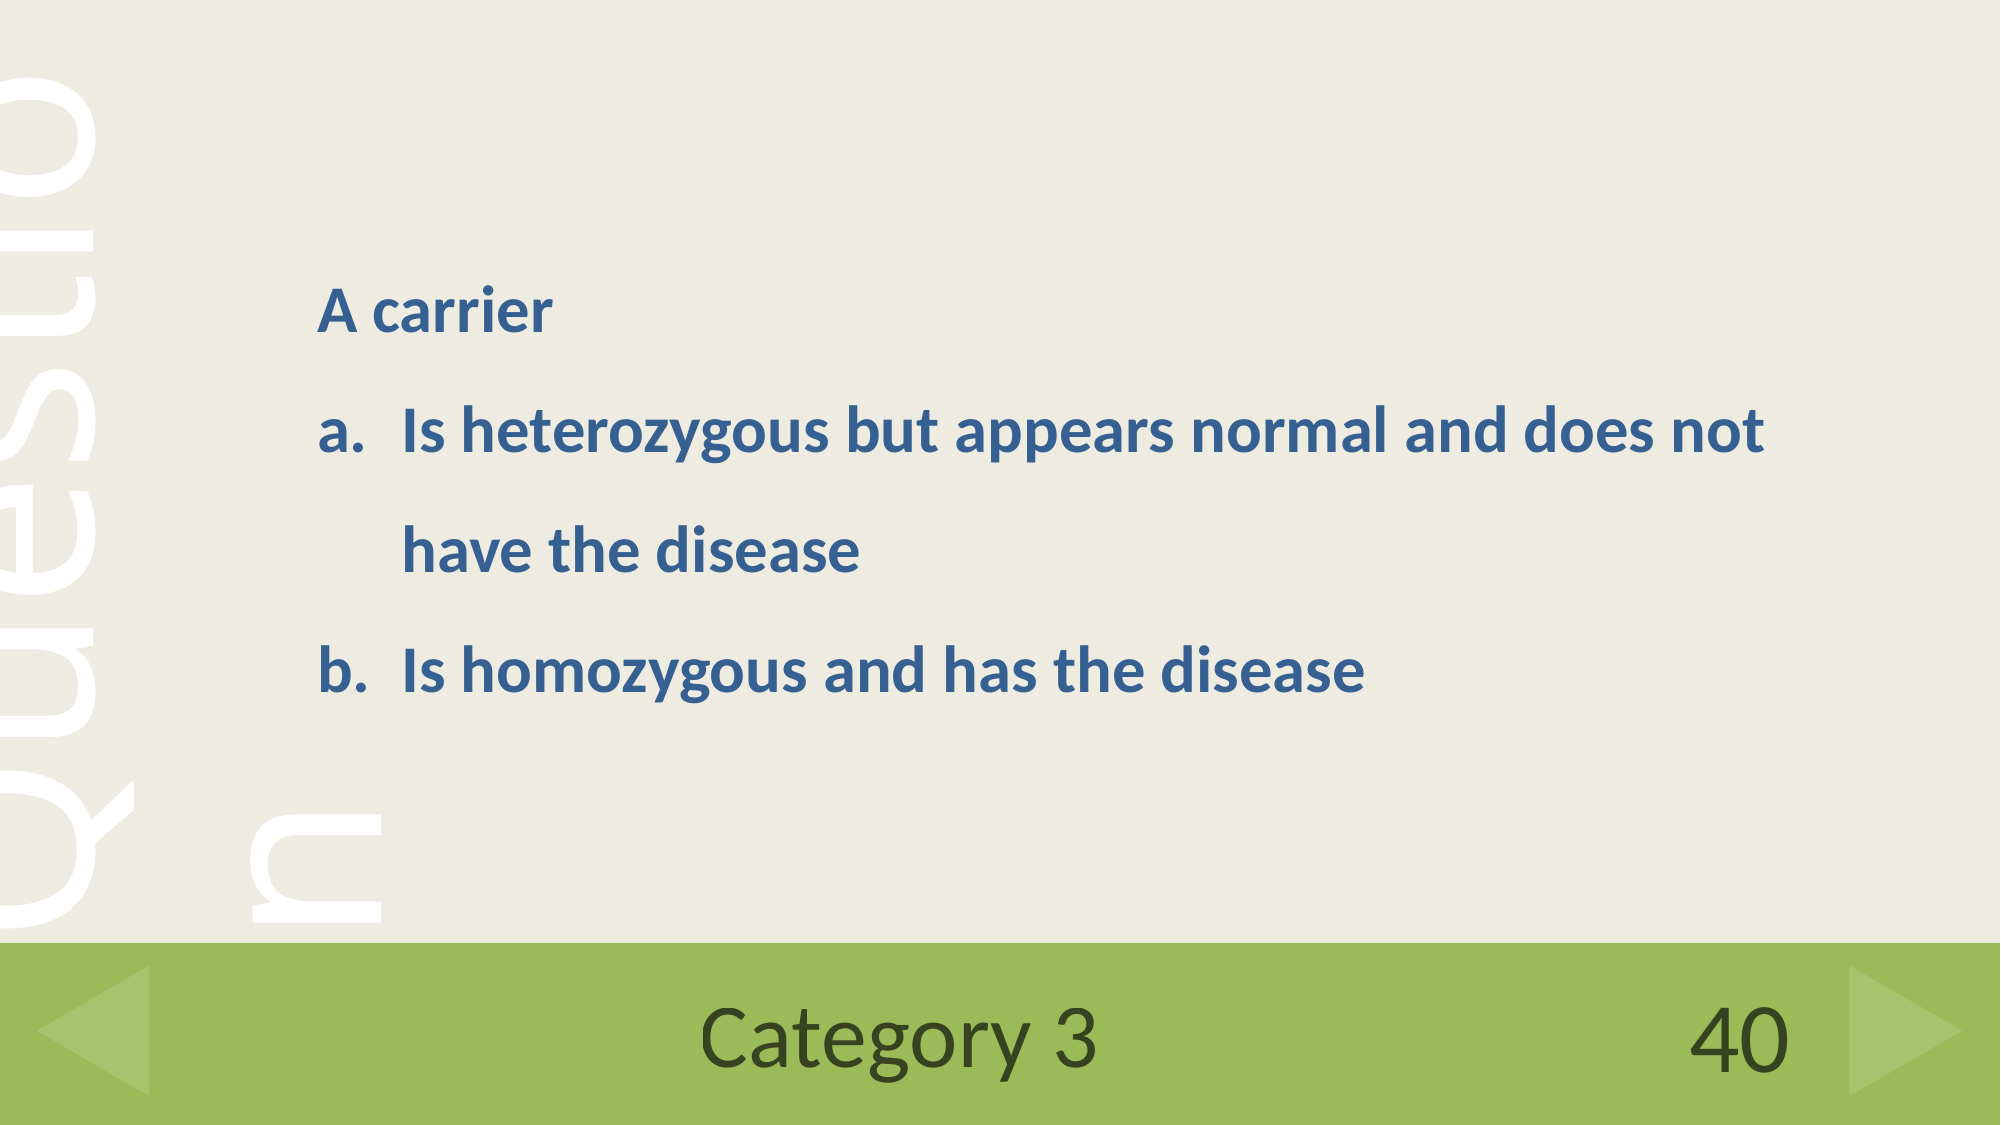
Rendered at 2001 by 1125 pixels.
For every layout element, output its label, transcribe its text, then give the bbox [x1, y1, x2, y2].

list A carrier Is heterozygous but appears normal and does not have the disease Is homozygous and has the disease [302, 96, 1843, 835]
title Category 3 [0, 937, 1800, 1125]
list 40 [1800, 967, 1806, 1097]
